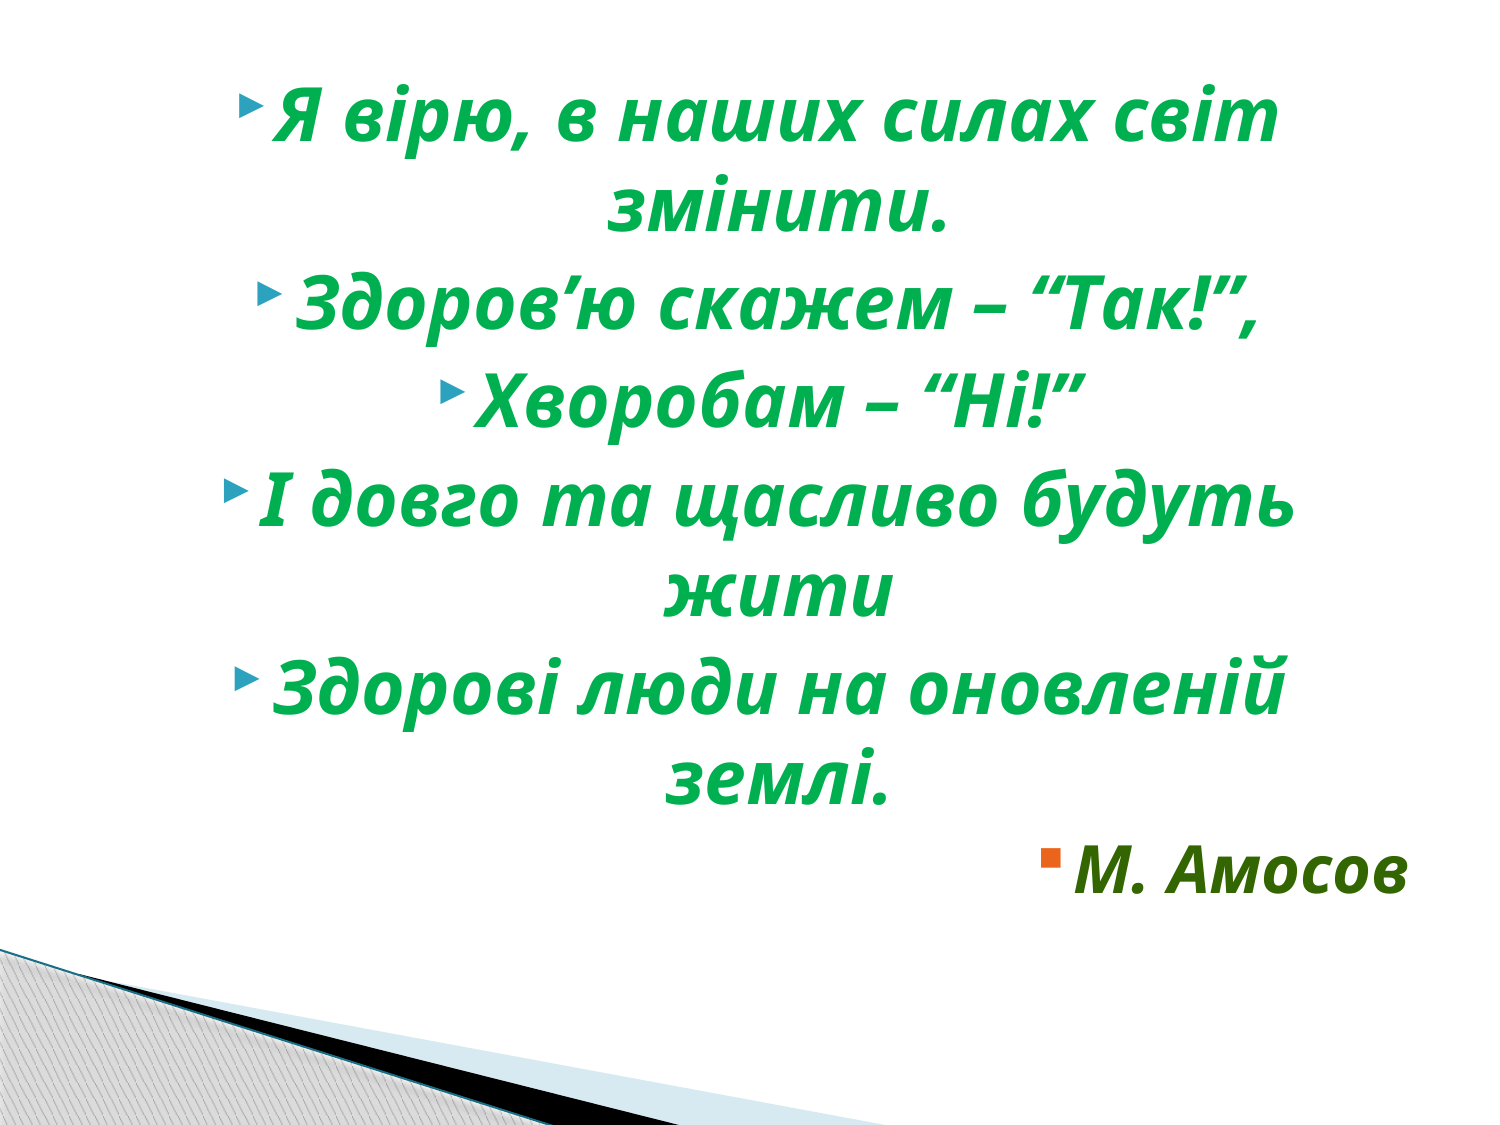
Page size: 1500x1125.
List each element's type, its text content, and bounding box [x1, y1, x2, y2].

list Я вірю, в наших силах світ змінити. Здоров’ю скажем – “Так!”, Хворобам – “Ні!” І довго та щасливо будуть жити Здорові люди на оновленій землі. М. Амосов [75, 58, 1425, 986]
